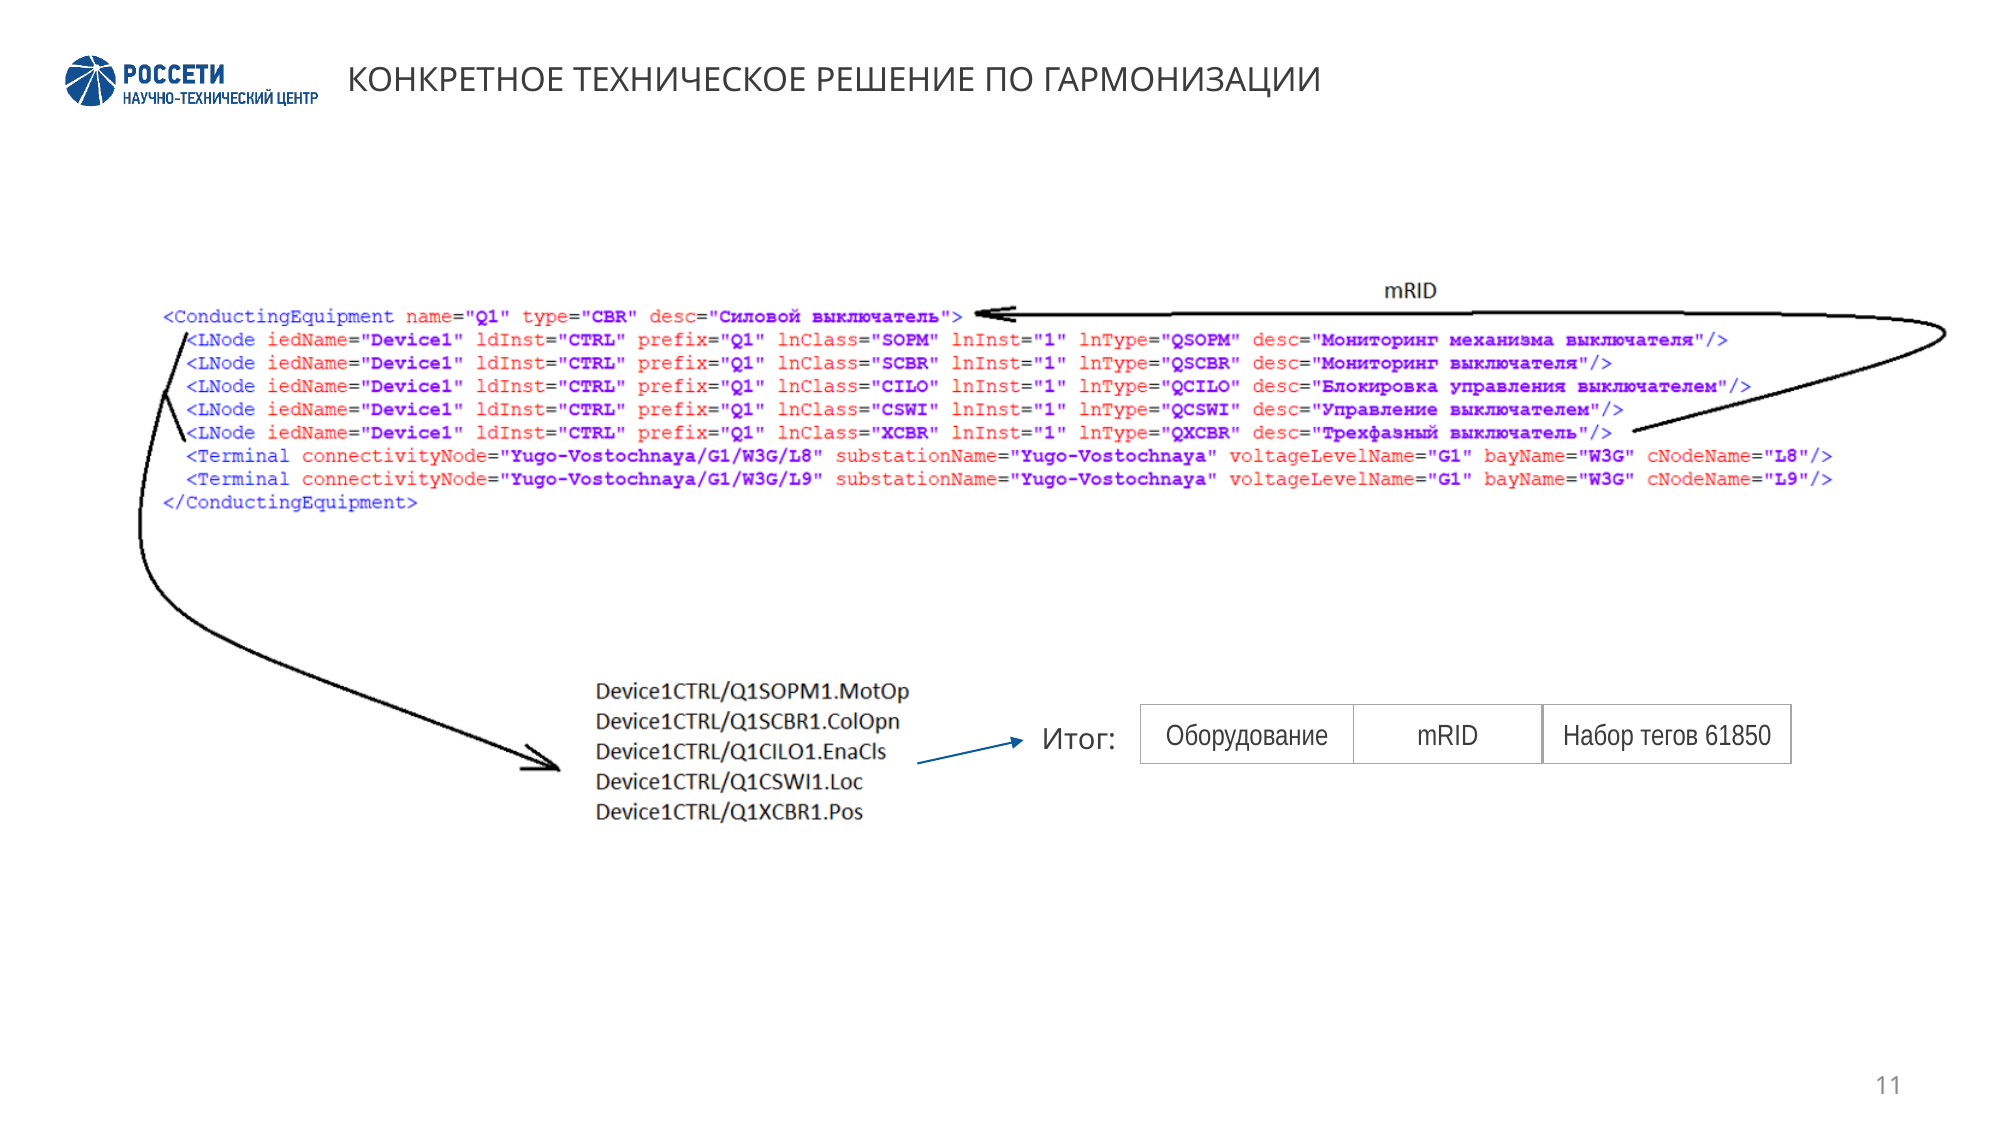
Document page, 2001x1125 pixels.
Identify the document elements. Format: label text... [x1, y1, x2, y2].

title КОНКРЕТНОЕ ТЕХНИЧЕСКОЕ РЕШЕНИЕ ПО ГАРМОНИЗАЦИИ [347, 62, 1904, 133]
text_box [916, 739, 1024, 764]
picture [55, 41, 325, 118]
picture [90, 243, 1965, 882]
